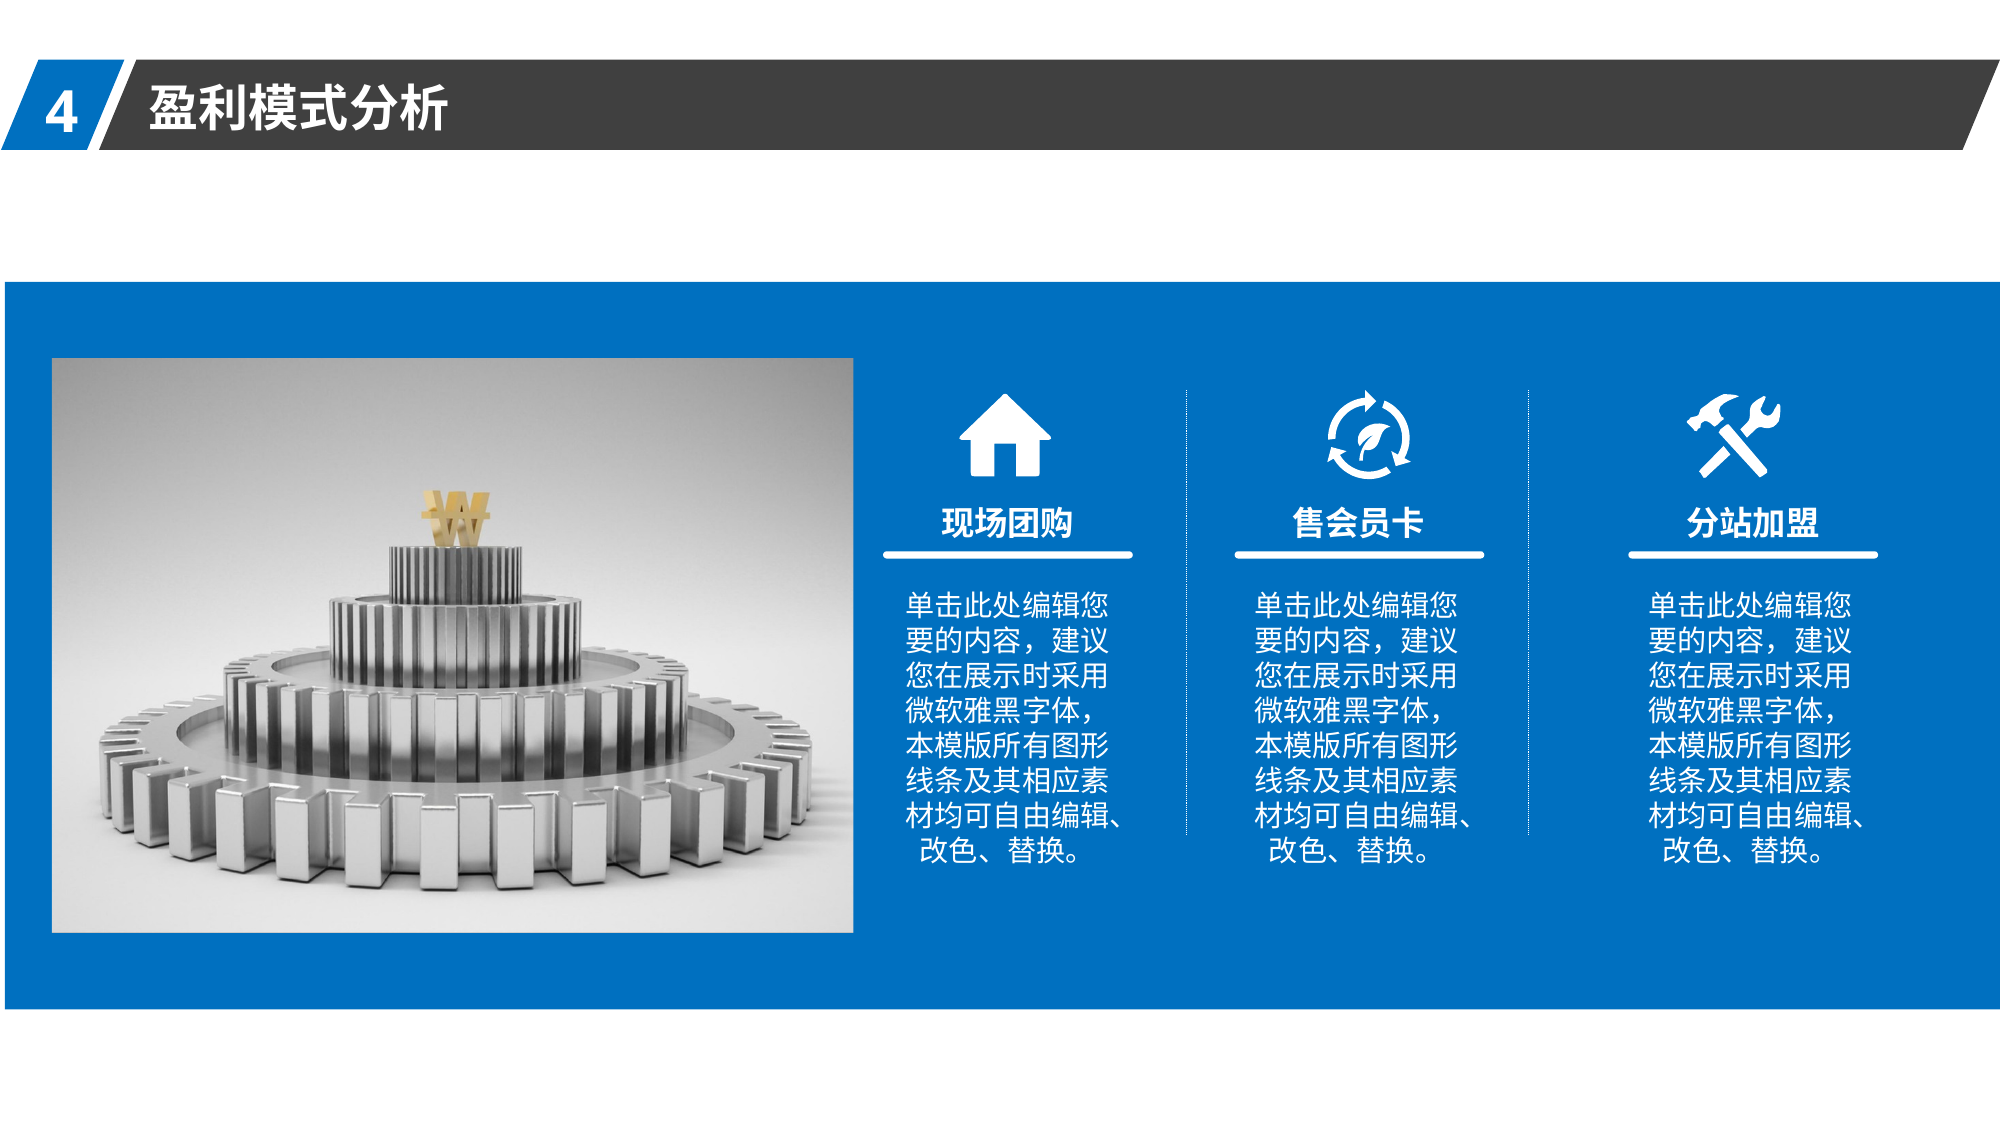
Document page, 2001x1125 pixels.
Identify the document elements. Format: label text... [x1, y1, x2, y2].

text_box [1686, 394, 1739, 432]
text_box [1740, 396, 1781, 438]
text_box [1, 80, 30, 150]
text_box [4, 281, 2000, 1010]
text_box [1628, 551, 1879, 559]
text_box [1699, 445, 1731, 478]
text_box 单击此处编辑您要的内容，建议您在展示时采用微软雅黑字体，本模版所有图形线条及其相应素材均可自由编辑、改色、替换。 [1641, 587, 1860, 867]
text_box 单击此处编辑您要的内容，建议您在展示时采用微软雅黑字体，本模版所有图形线条及其相应素材均可自由编辑、改色、替换。 [898, 587, 1117, 867]
text_box [1328, 390, 1377, 440]
text_box [959, 393, 1052, 477]
text_box 盈利模式分析 [134, 69, 546, 145]
text_box [1234, 551, 1485, 559]
text_box 现场团购 [863, 495, 1152, 550]
text_box [1718, 424, 1768, 478]
text_box [35, 59, 125, 66]
text_box 单击此处编辑您要的内容，建议您在展示时采用微软雅黑字体，本模版所有图形线条及其相应素材均可自由编辑、改色、替换。 [1248, 587, 1466, 867]
picture [51, 358, 854, 933]
text_box [1382, 400, 1411, 467]
text_box 4 [30, 66, 135, 152]
text_box [133, 59, 2000, 150]
text_box [1357, 423, 1391, 461]
text_box 分站加盟 [1608, 495, 1897, 550]
text_box 售会员卡 [1214, 495, 1503, 550]
text_box [883, 551, 1133, 559]
text_box [1327, 447, 1391, 480]
